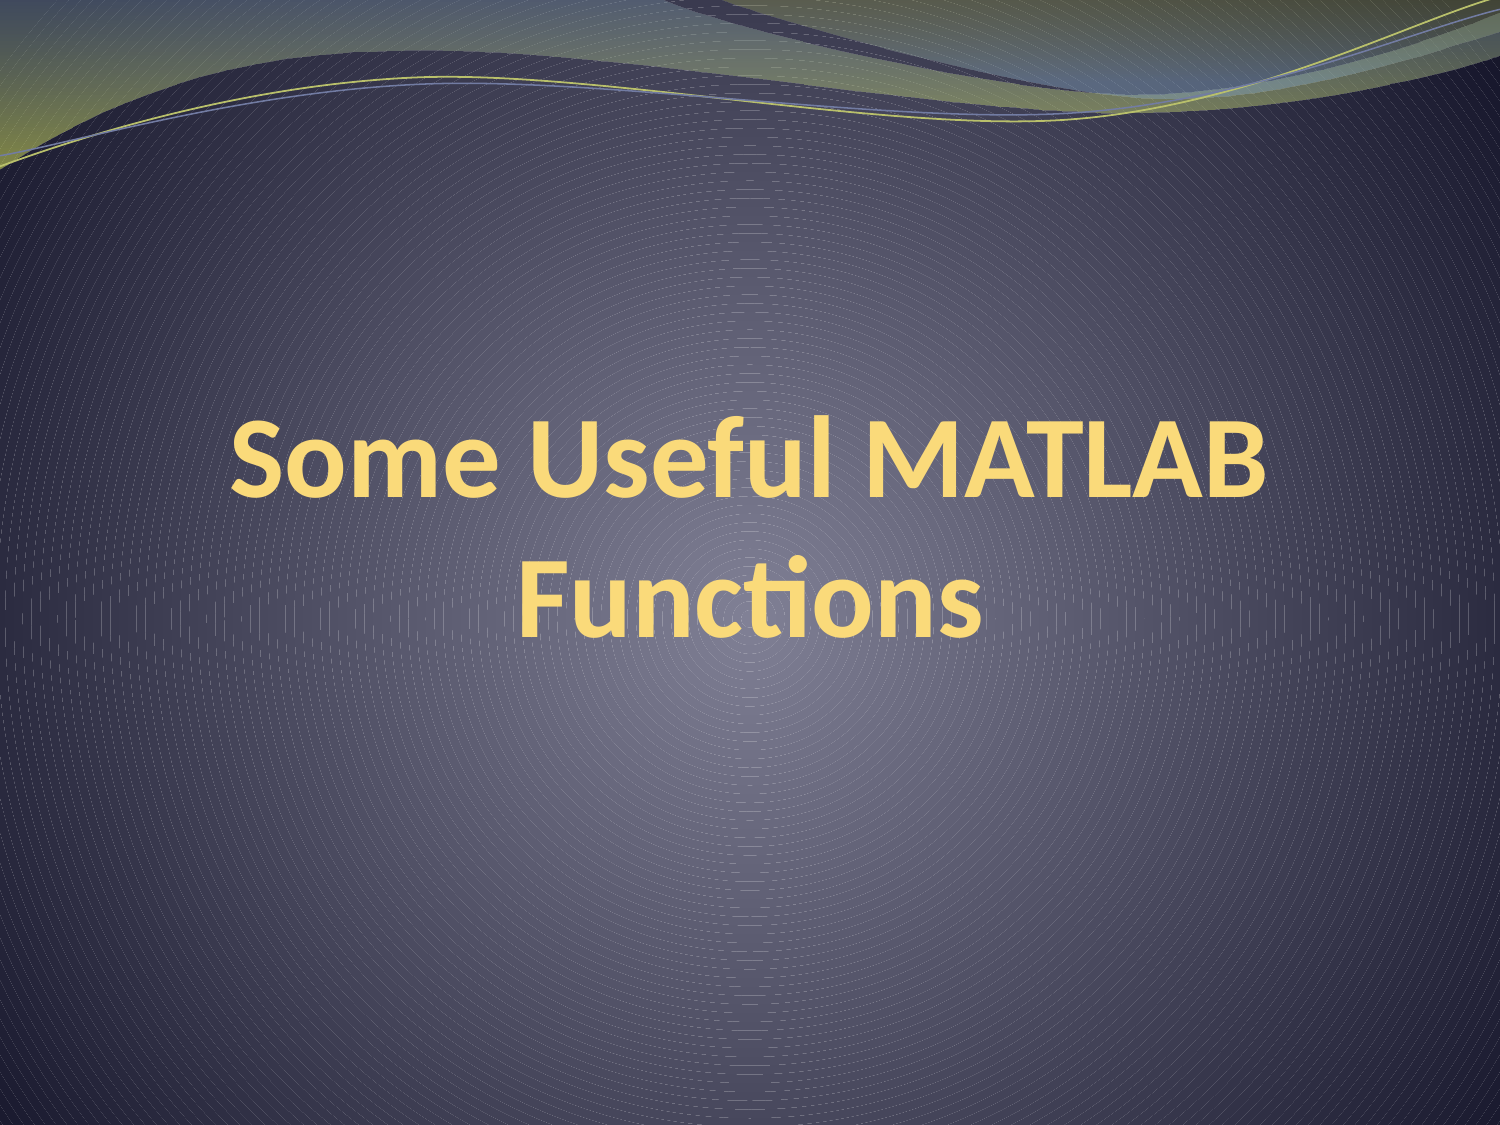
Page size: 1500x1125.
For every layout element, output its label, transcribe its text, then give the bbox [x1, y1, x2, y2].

title Some Useful MATLAB Functions [112, 437, 1388, 661]
